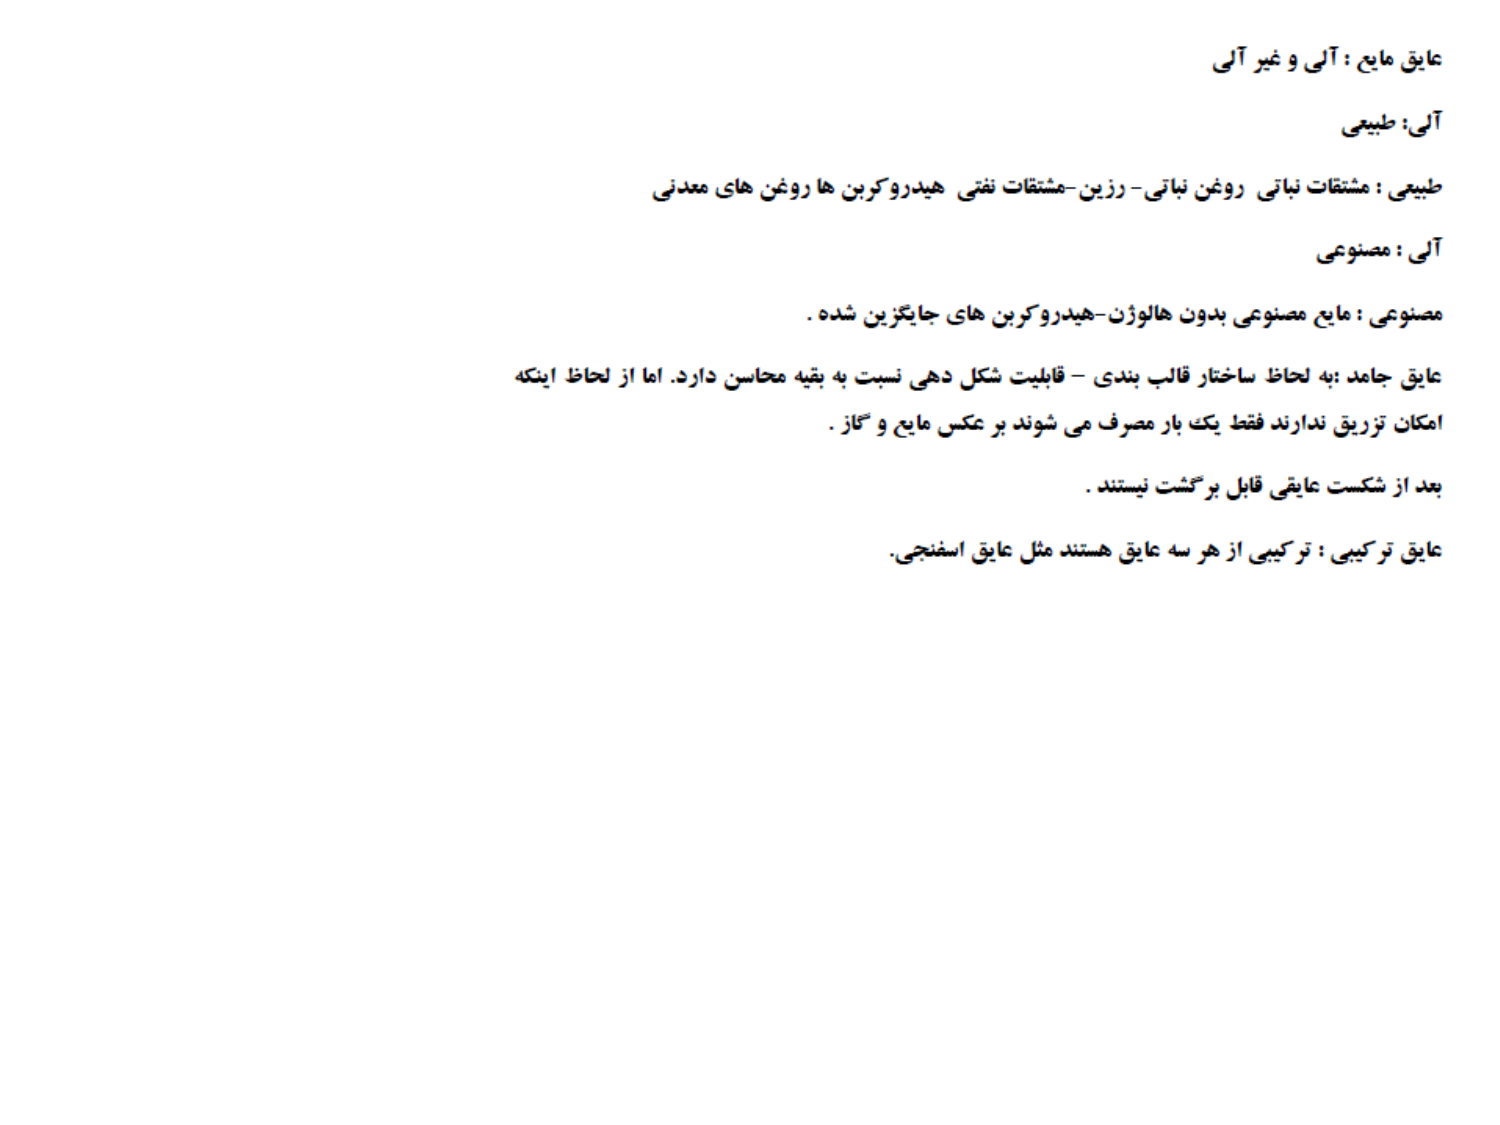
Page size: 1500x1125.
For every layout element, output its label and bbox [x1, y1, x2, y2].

picture [489, 42, 1452, 609]
